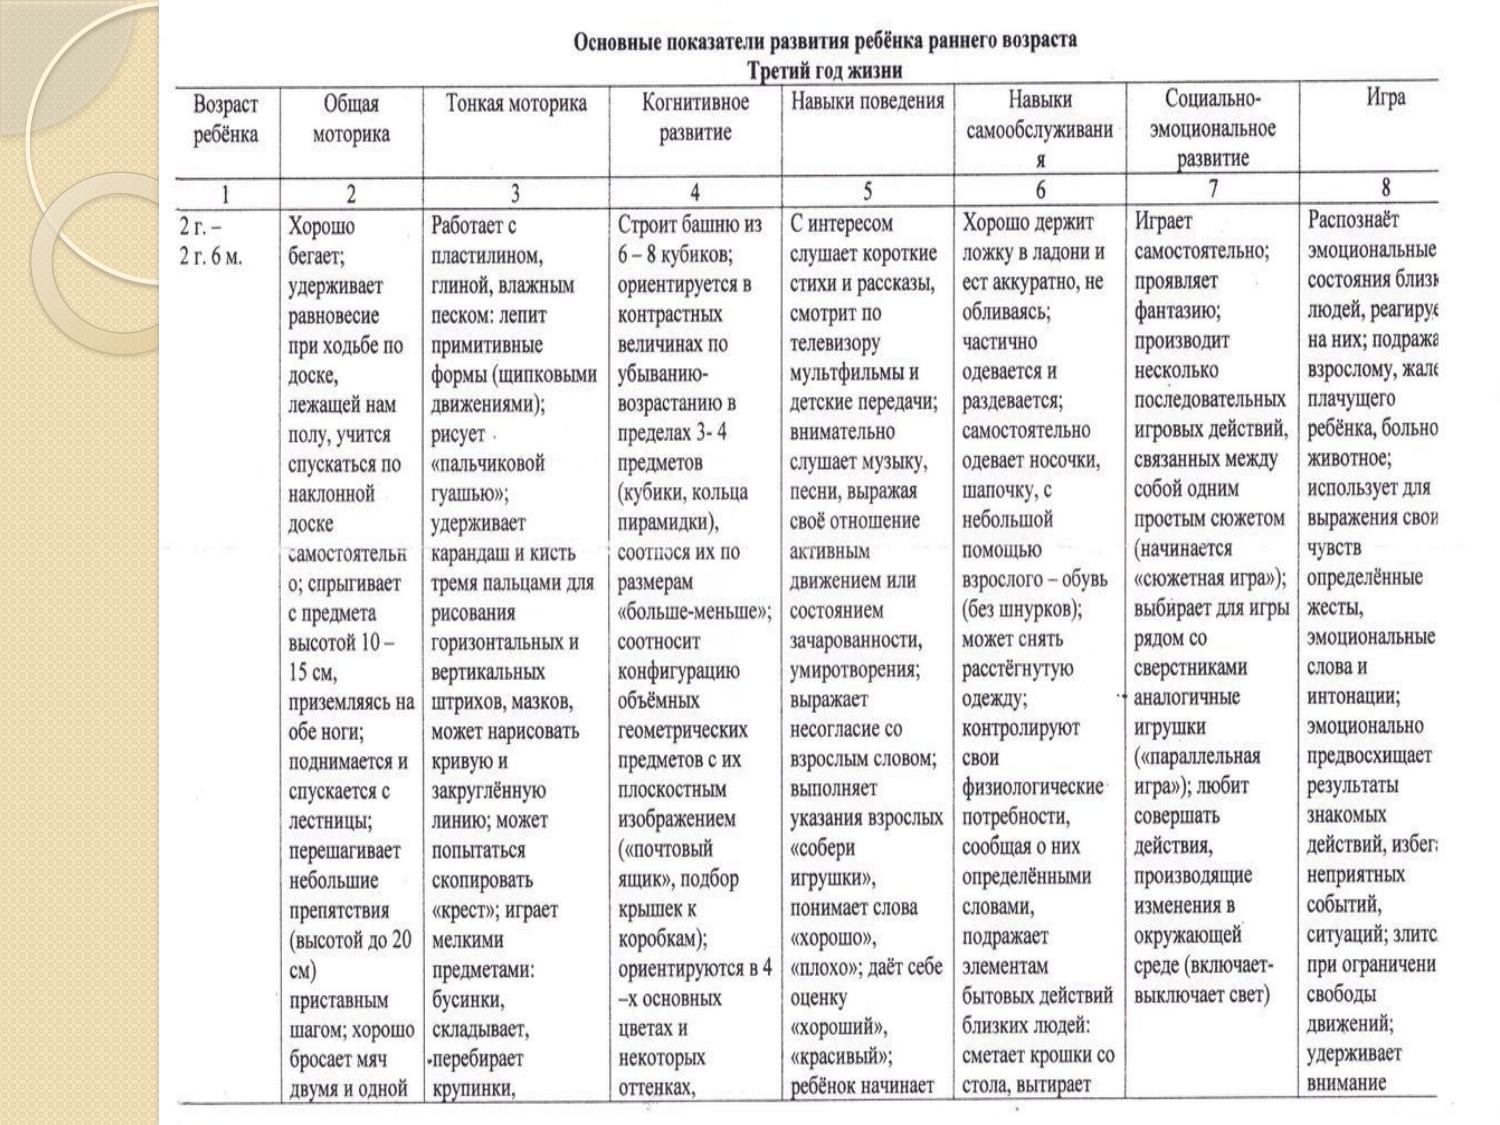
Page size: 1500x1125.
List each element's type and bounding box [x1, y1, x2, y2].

picture [159, 0, 1500, 1125]
